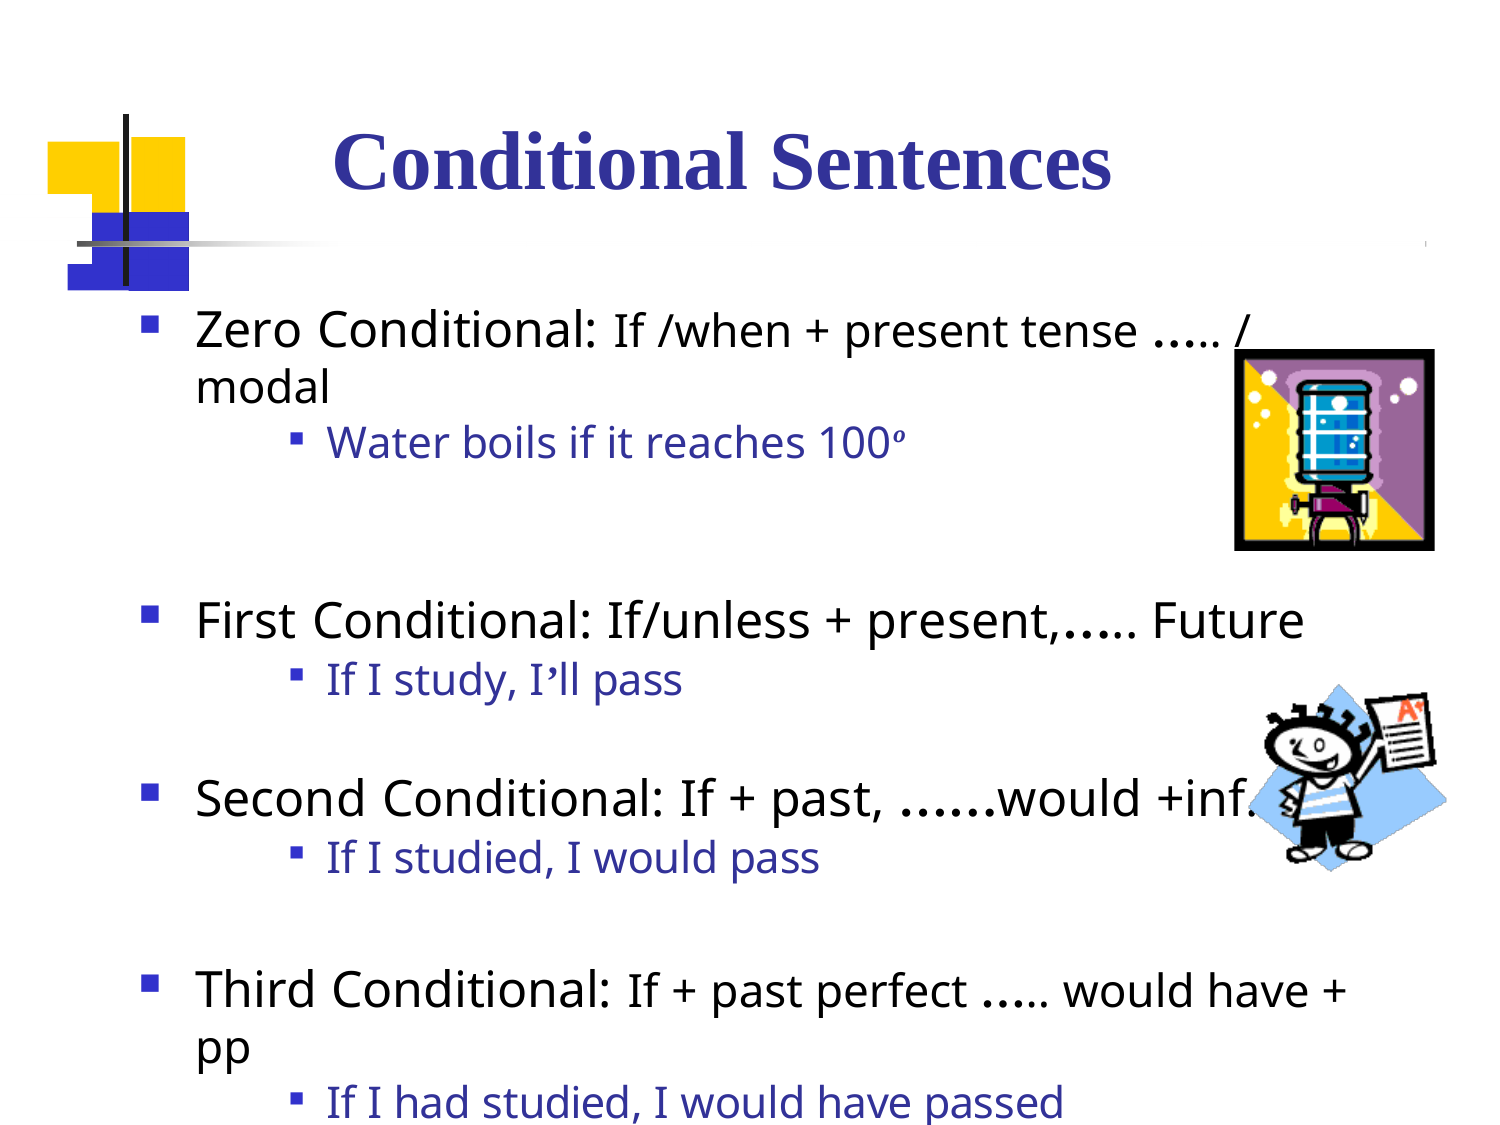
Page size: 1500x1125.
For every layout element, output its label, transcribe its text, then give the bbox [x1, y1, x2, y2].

text_box Zero Conditional: If /when + present tense ….. / modal Water boils if it reaches 100º First Conditional: If/unless + present,….. Future If I study, I’ll pass Second Conditional: If + past, ……would +inf. If I studied, I would pass Third Conditional: If + past perfect ….. would have + pp If I had studied, I would have passed [136, 297, 1355, 1125]
text_box [1234, 349, 1435, 551]
text_box [1246, 680, 1451, 875]
picture [0, 137, 1427, 291]
text_box Conditional Sentences [329, 118, 1123, 206]
